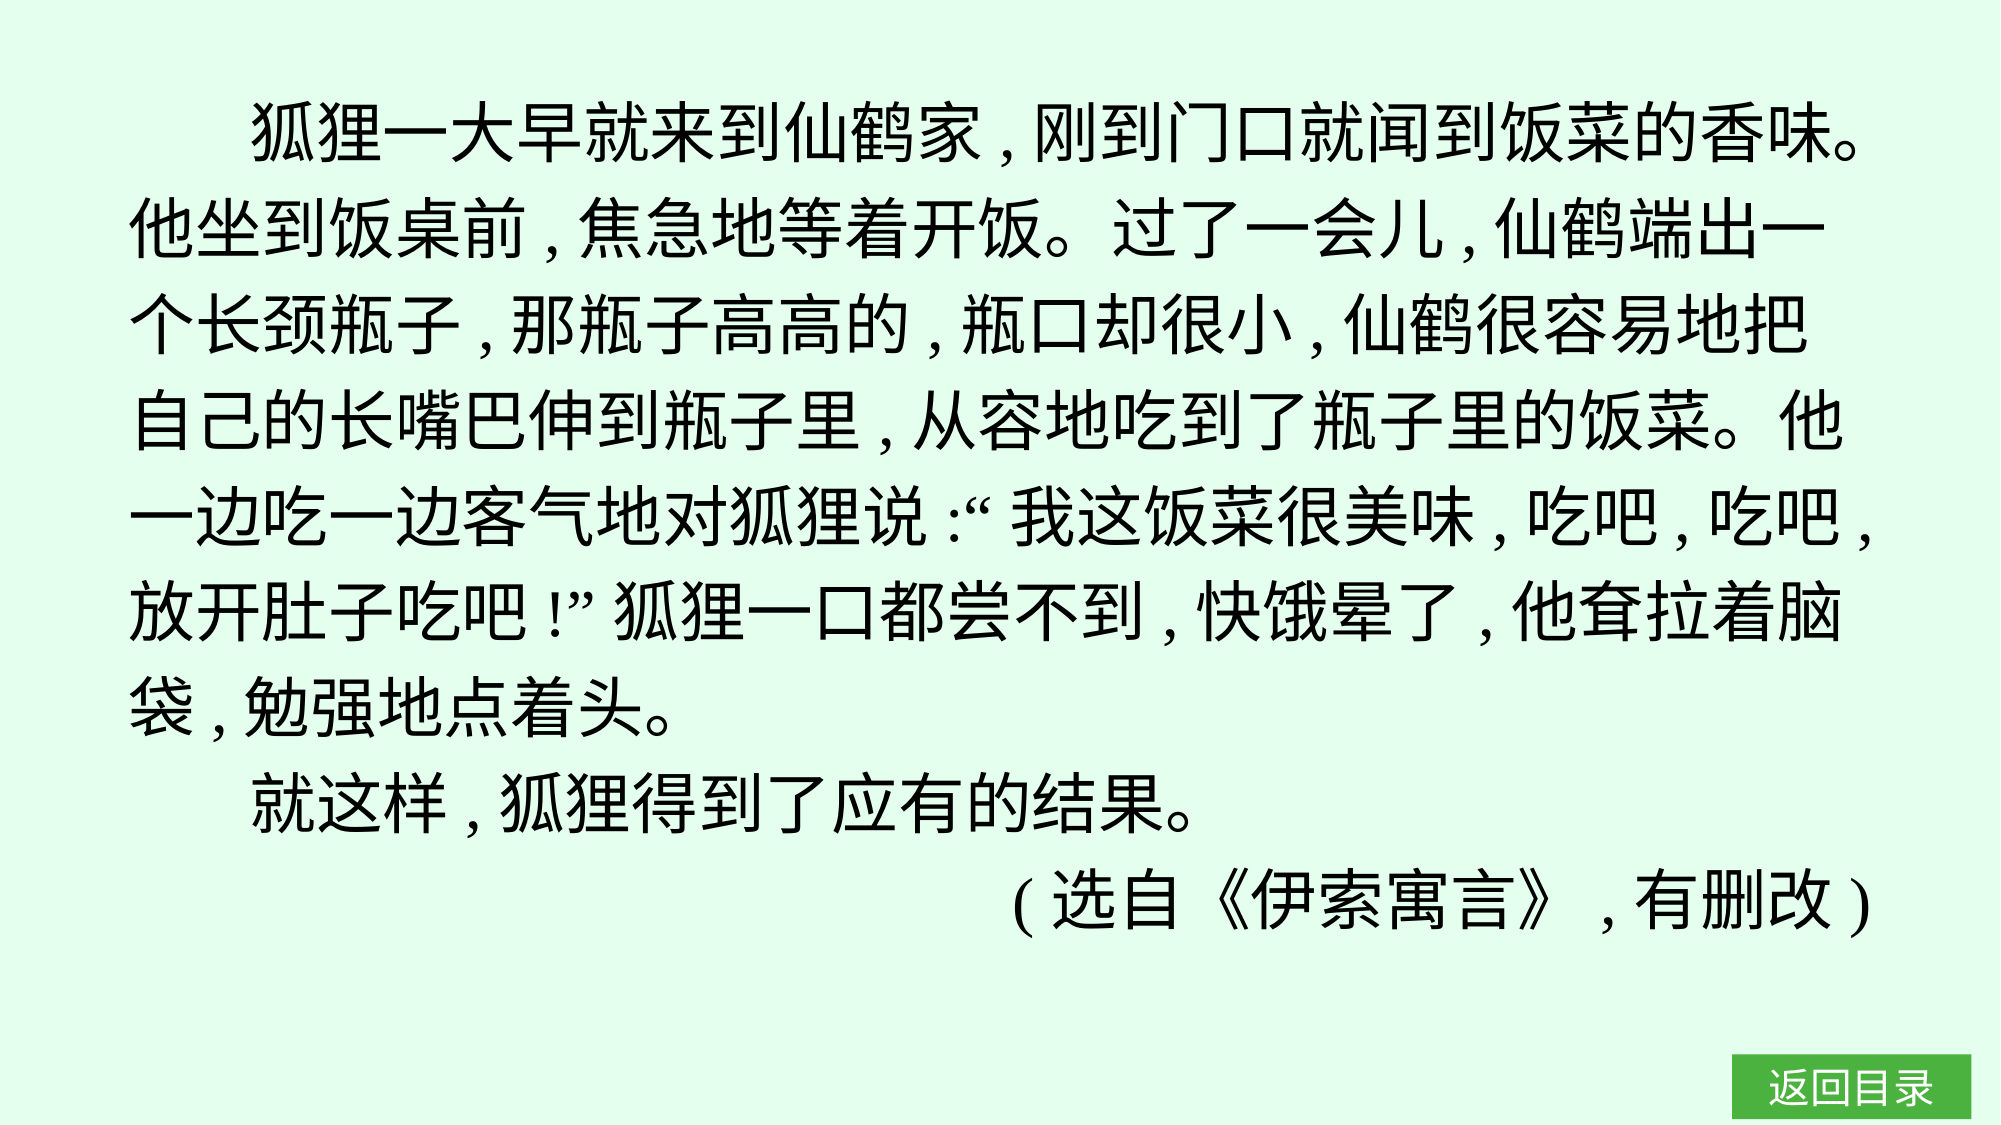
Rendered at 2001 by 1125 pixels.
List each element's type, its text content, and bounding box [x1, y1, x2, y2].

text_box 狐狸一大早就来到仙鹤家,刚到门口就闻到饭菜的香味。他坐到饭桌前,焦急地等着开饭。过了一会儿,仙鹤端出一个长颈瓶子,那瓶子高高的,瓶口却很小,仙鹤很容易地把自己的长嘴巴伸到瓶子里,从容地吃到了瓶子里的饭菜。他一边吃一边客气地对狐狸说:“我这饭菜很美味,吃吧,吃吧,放开肚子吃吧!”狐狸一口都尝不到,快饿晕了,他耷拉着脑袋,勉强地点着头。 就这样,狐狸得到了应有的结果。 (选自《伊索寓言》,有删改) [113, 67, 1887, 946]
